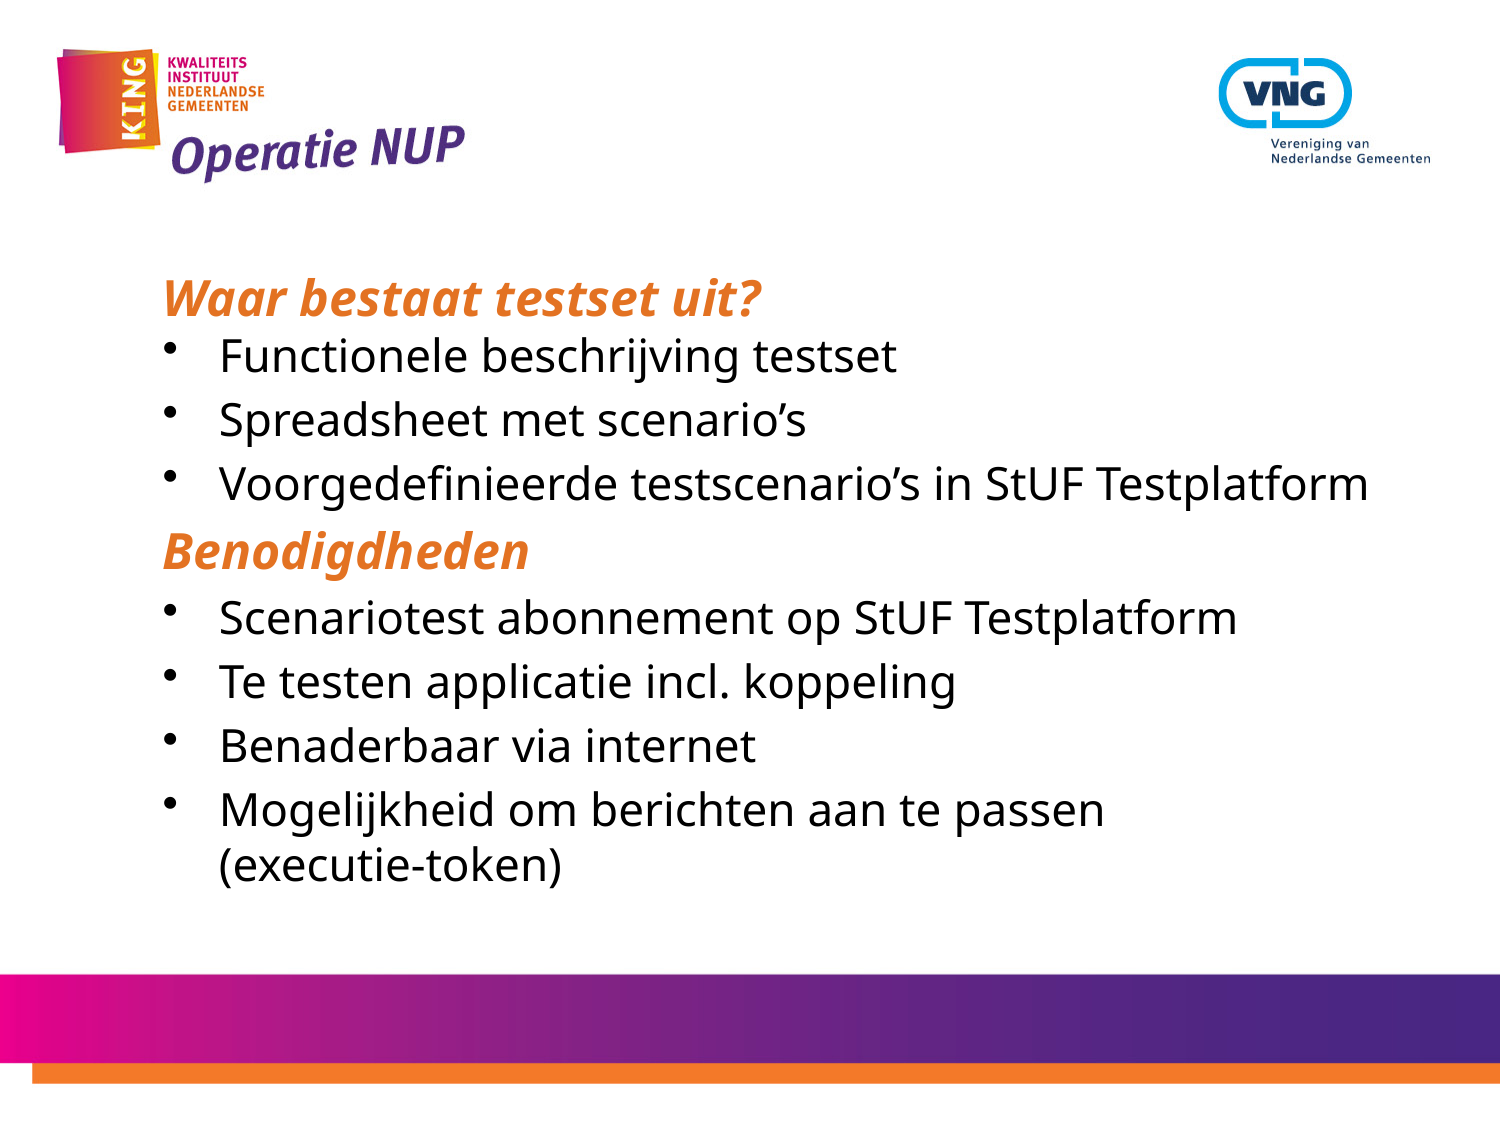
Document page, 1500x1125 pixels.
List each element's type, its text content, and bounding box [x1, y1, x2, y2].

picture [0, 0, 1500, 1125]
list Functionele beschrijving testset Spreadsheet met scenario’s Voorgedefinieerde testscenario’s in StUF Testplatform Benodigdheden Scenariotest abonnement op StUF Testplatform Te testen applicatie incl. koppeling Benaderbaar via internet Mogelijkheid om berichten aan te passen (executie-token) [147, 318, 1428, 898]
title Waar bestaat testset uit? [147, 231, 1402, 318]
